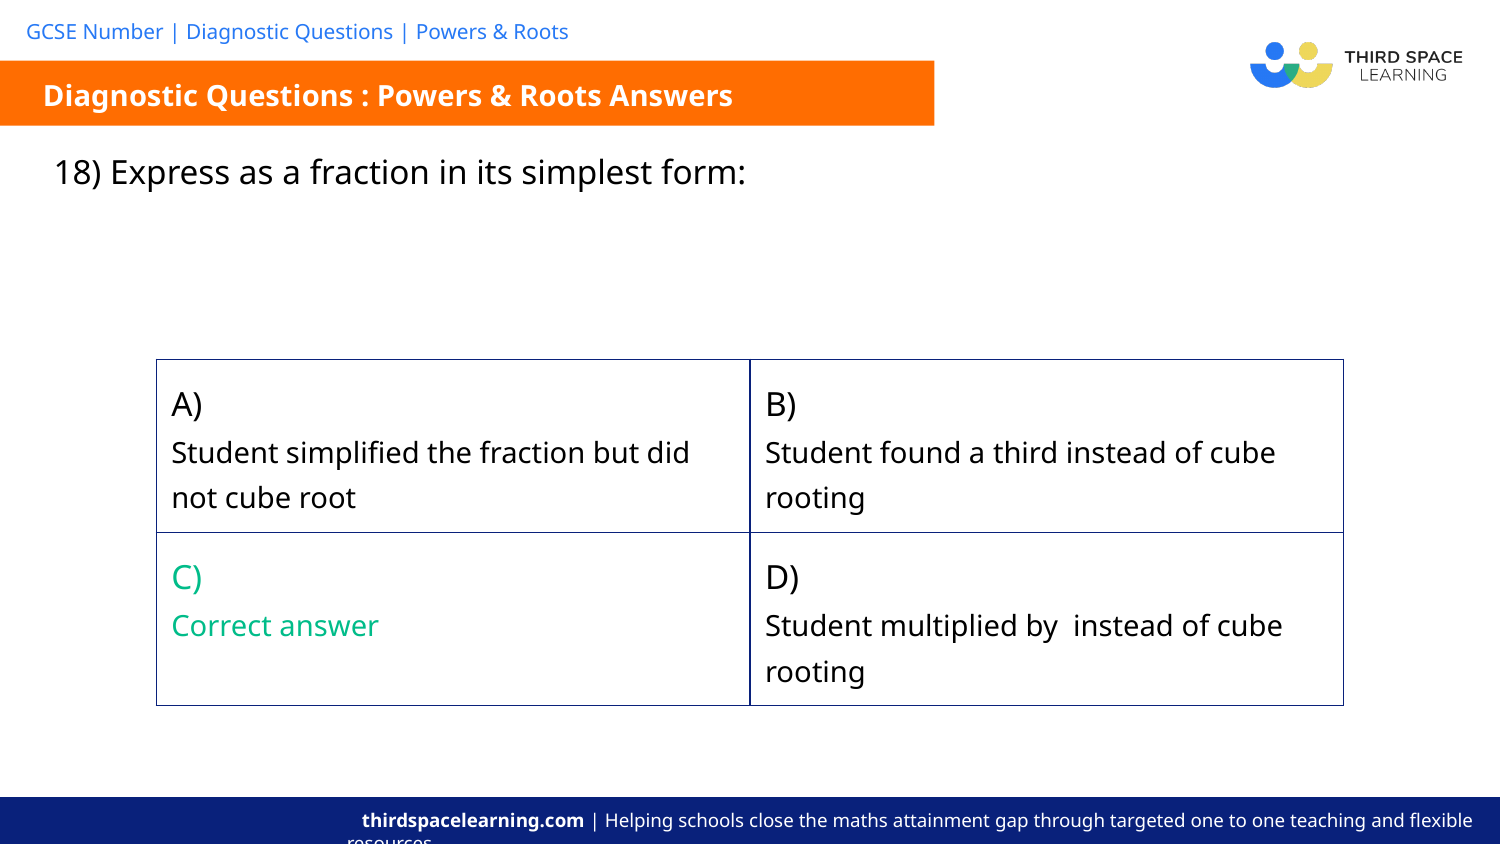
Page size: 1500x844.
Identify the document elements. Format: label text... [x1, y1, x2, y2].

text_box Diagnostic Questions : Powers & Roots Answers [27, 61, 778, 127]
picture [1250, 33, 1465, 99]
